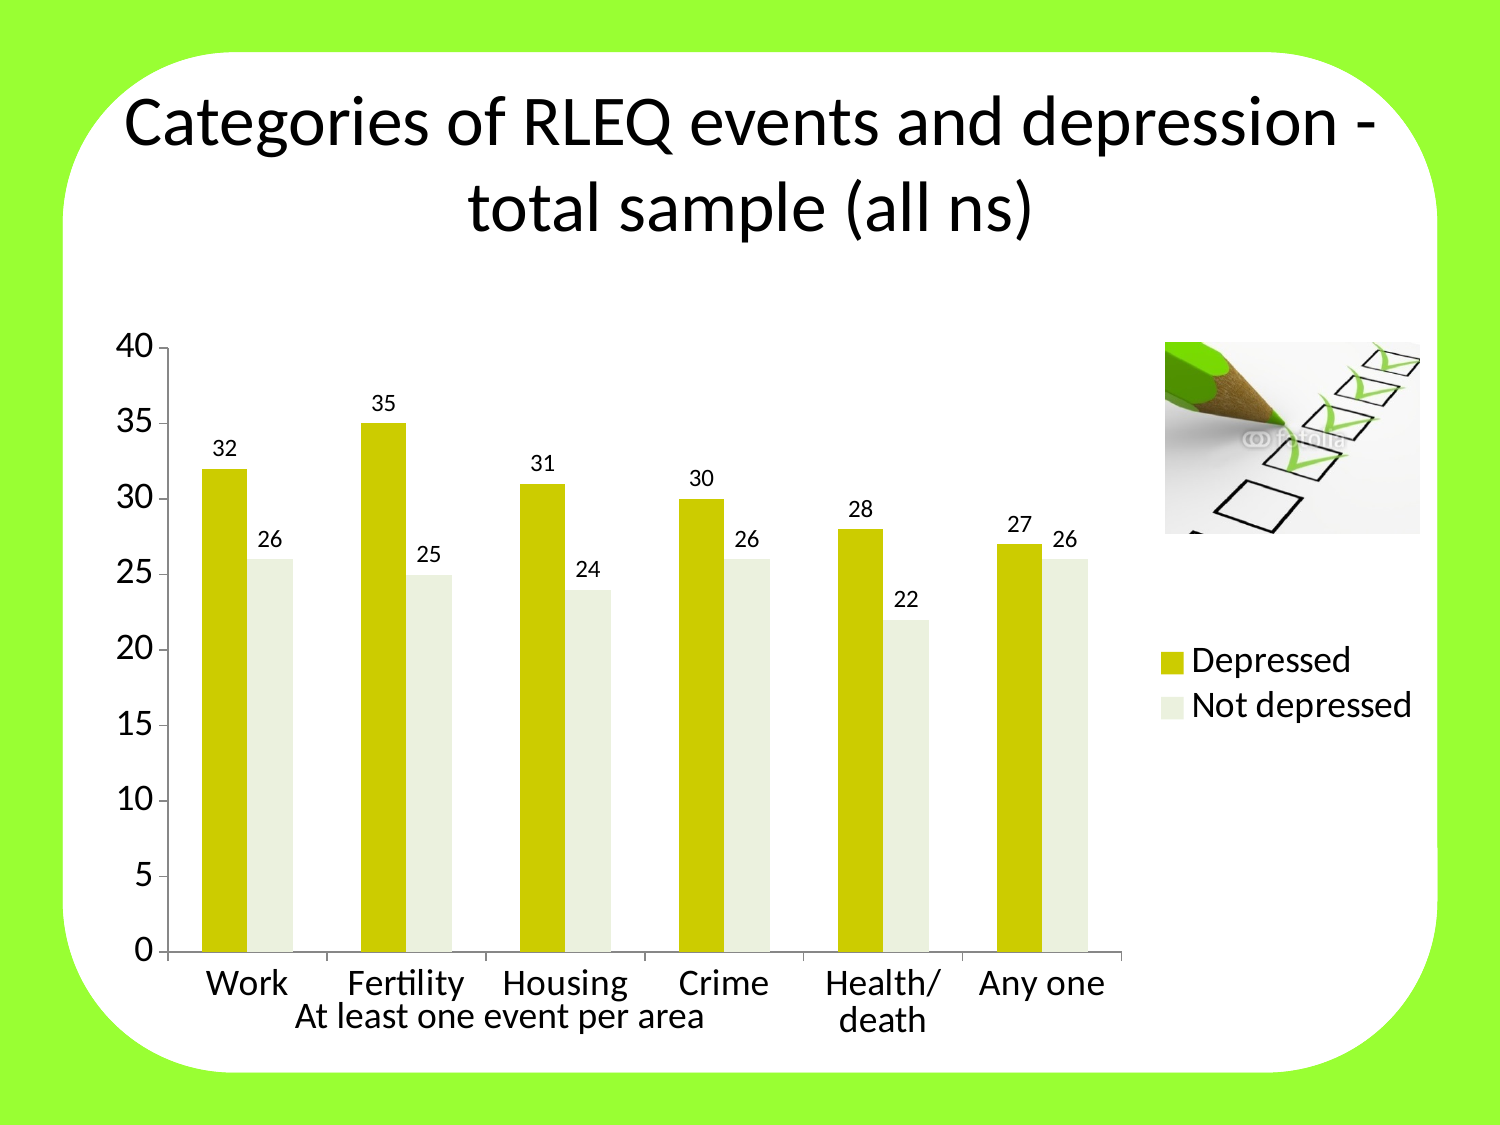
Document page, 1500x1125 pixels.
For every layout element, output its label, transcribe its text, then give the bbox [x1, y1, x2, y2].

chart [88, 314, 1439, 1058]
title Categories of RLEQ events and depression - total sample (all ns) [76, 66, 1427, 254]
